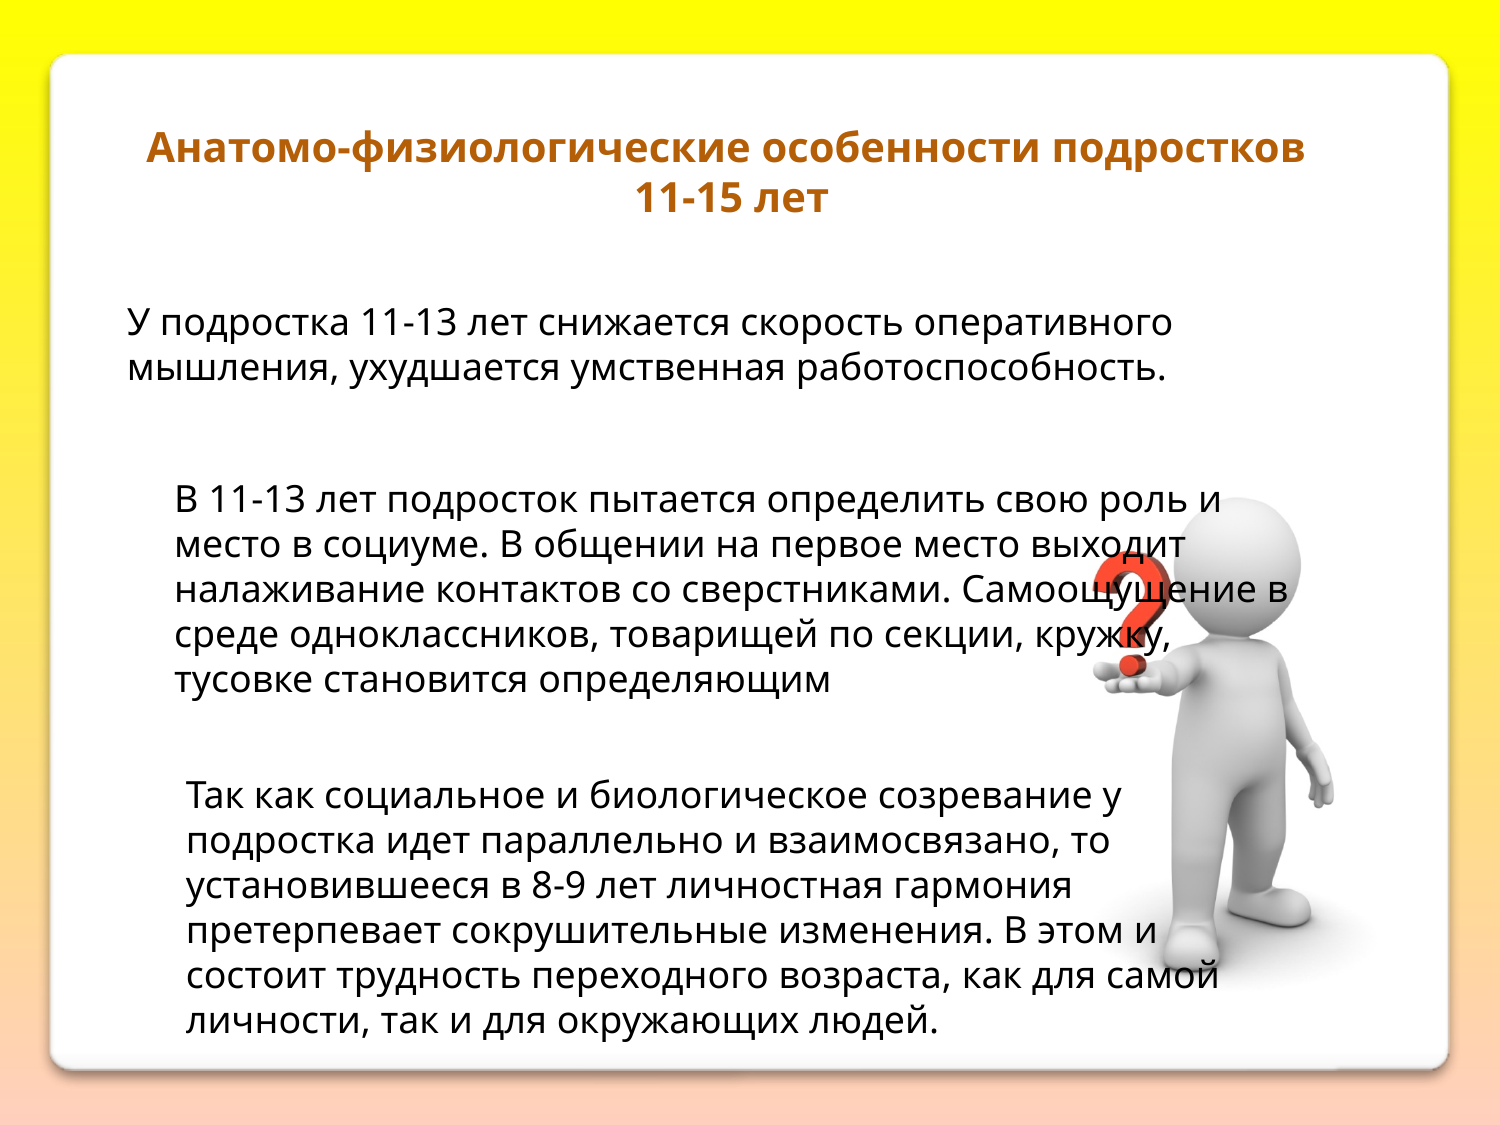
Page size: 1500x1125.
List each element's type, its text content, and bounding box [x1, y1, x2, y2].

text_box У подростка 11-13 лет снижается скорость оперативного мышления, ухудшается умственная работоспособность. [112, 290, 1412, 441]
text_box Так как социальное и биологическое созревание у подростка идет параллельно и взаимосвязано, то установившееся в 8-9 лет личностная гармония претерпевает сокрушительные изменения. В этом и состоит трудность переходного возраста, как для самой личности, так и для окружающих людей. [171, 763, 1317, 1048]
text_box Анатомо-физиологические особенности подростков 11-15 лет [88, 113, 1365, 229]
text_box В 11-13 лет подросток пытается определить свою роль и место в социуме. В общении на первое место выходит налаживание контактов со сверстниками. Самоощущение в среде одноклассников, товарищей по секции, кружку, тусовке становится определяющим [159, 467, 990, 708]
picture [1000, 456, 1431, 1029]
